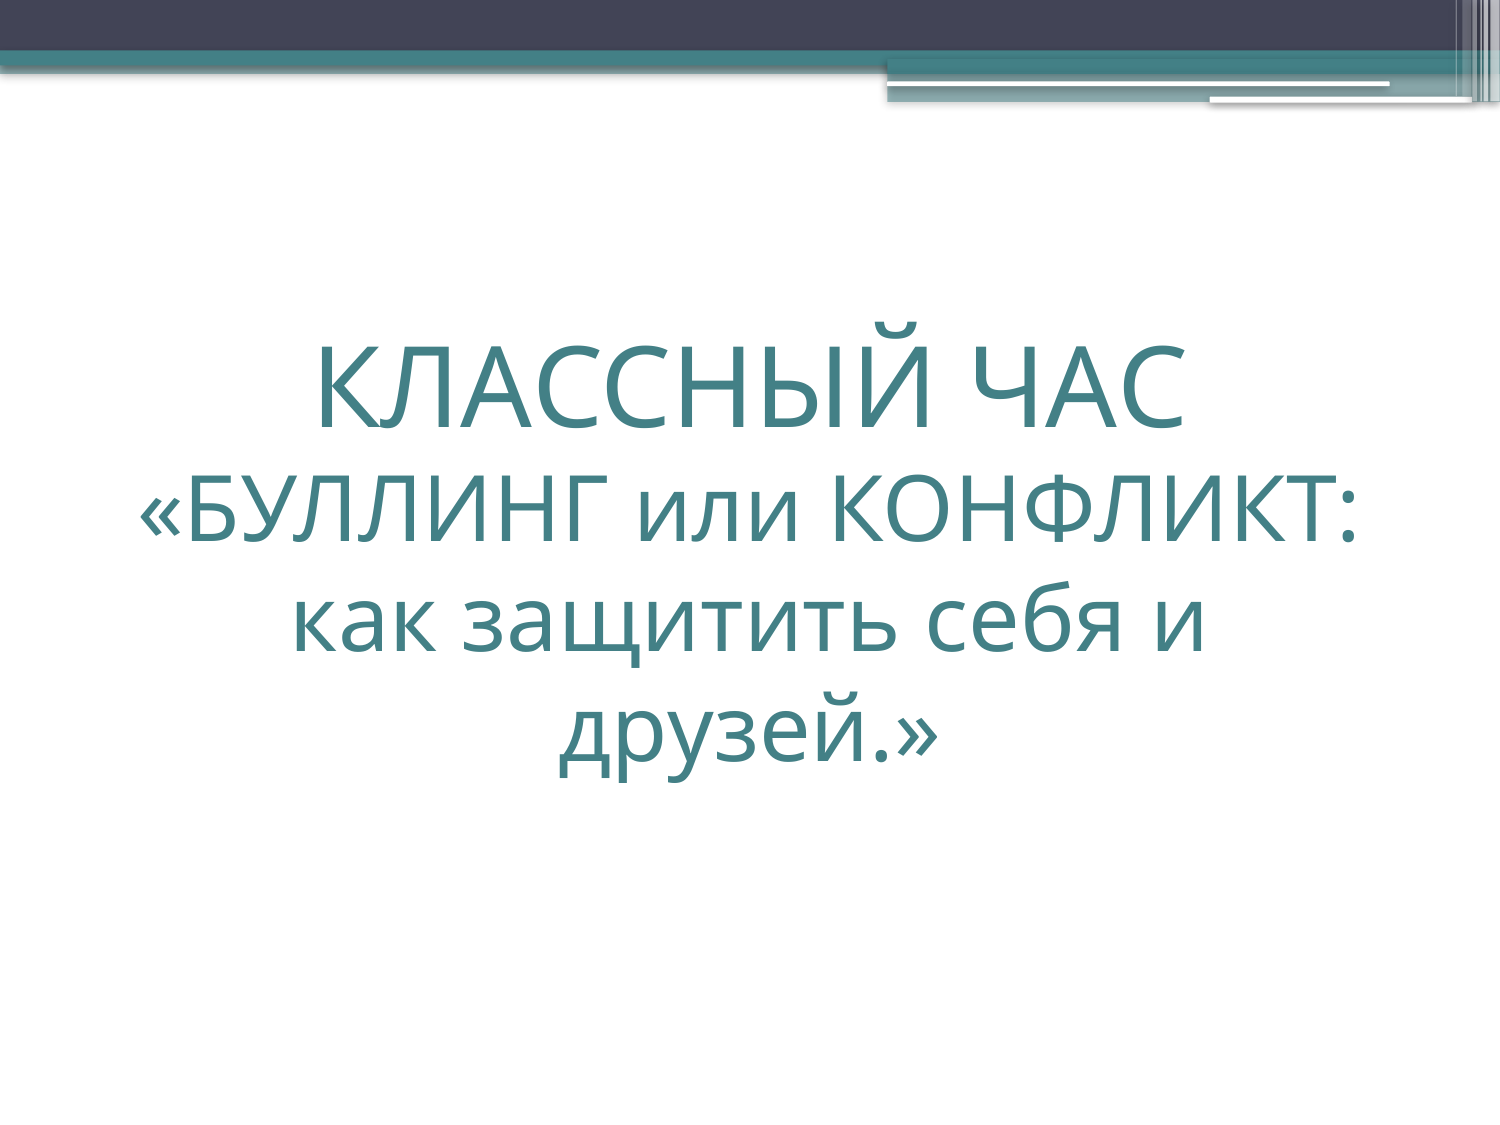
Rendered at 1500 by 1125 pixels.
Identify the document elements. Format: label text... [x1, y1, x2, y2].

title КЛАССНЫЙ ЧАС «БУЛЛИНГ или КОНФЛИКТ: как защитить себя и друзей.» [75, 187, 1425, 787]
